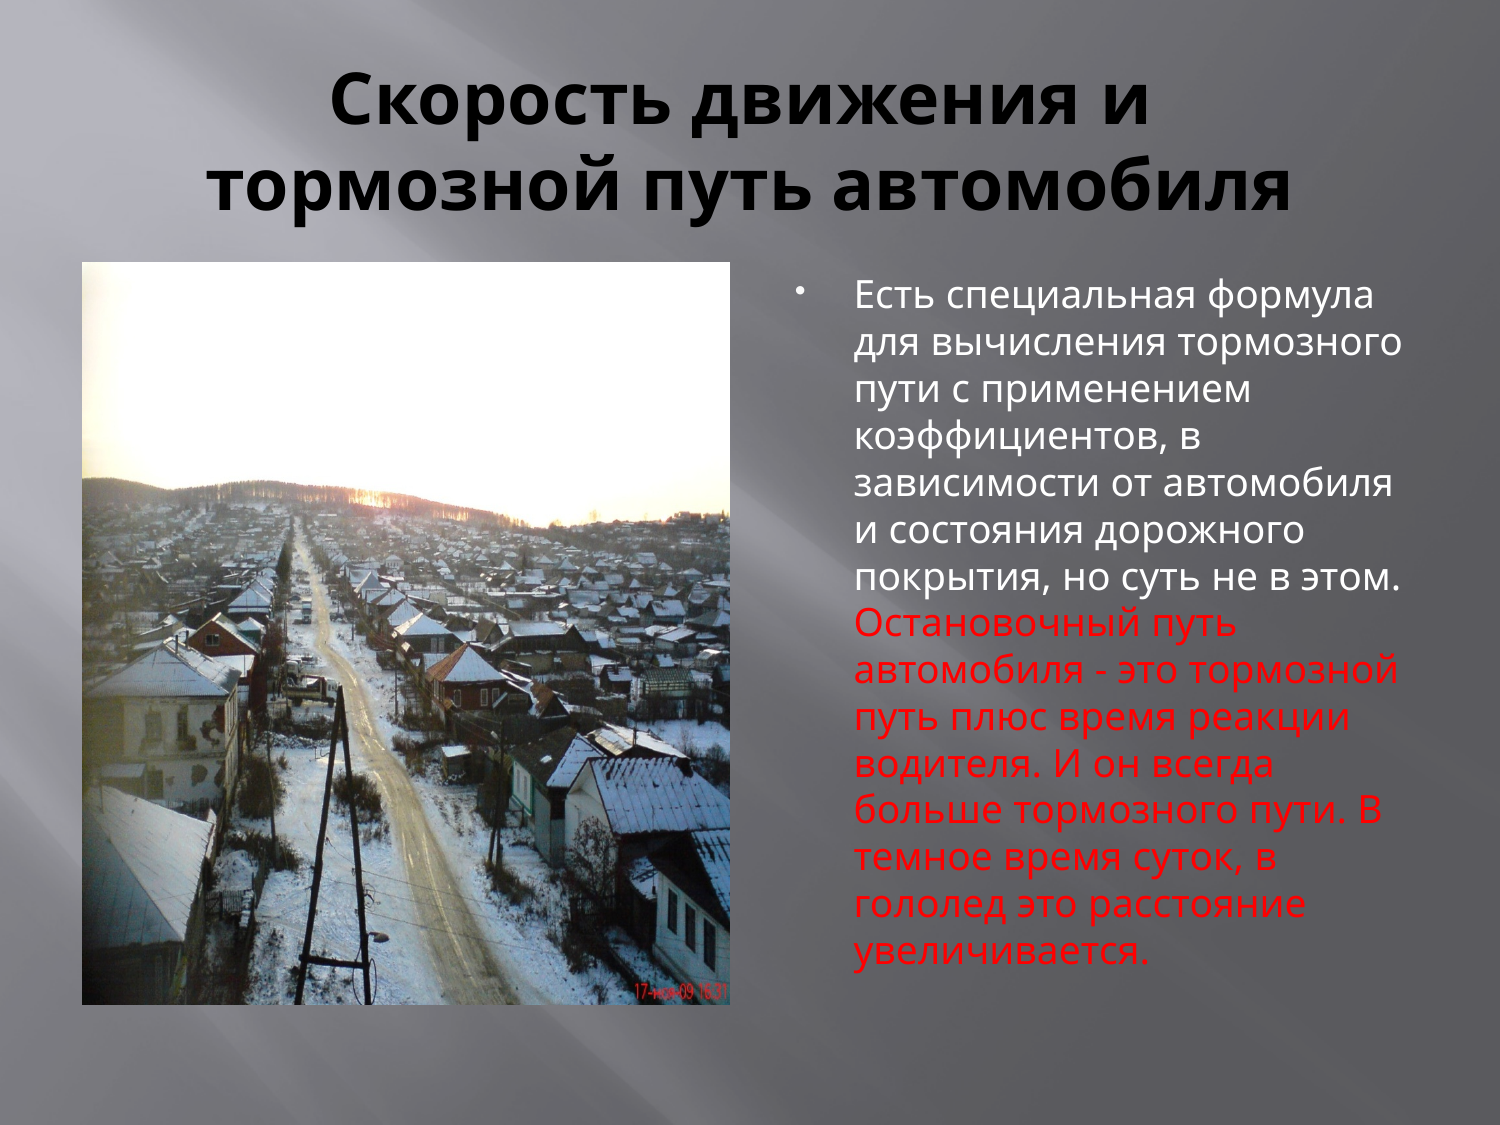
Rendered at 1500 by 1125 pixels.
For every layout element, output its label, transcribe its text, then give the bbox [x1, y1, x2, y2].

title Скорость движения и тормозной путь автомобиля [75, 45, 1425, 233]
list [82, 262, 731, 1006]
list Есть специальная формула для вычисления тормозного пути с применением коэффициентов, в зависимости от автомобиля и состояния дорожного покрытия, но суть не в этом. Остановочный путь автомобиля - это тормозной путь плюс время реакции водителя. И он всегда больше тормозного пути. В темное время суток, в гололед это расстояние увеличивается. [762, 262, 1425, 1005]
